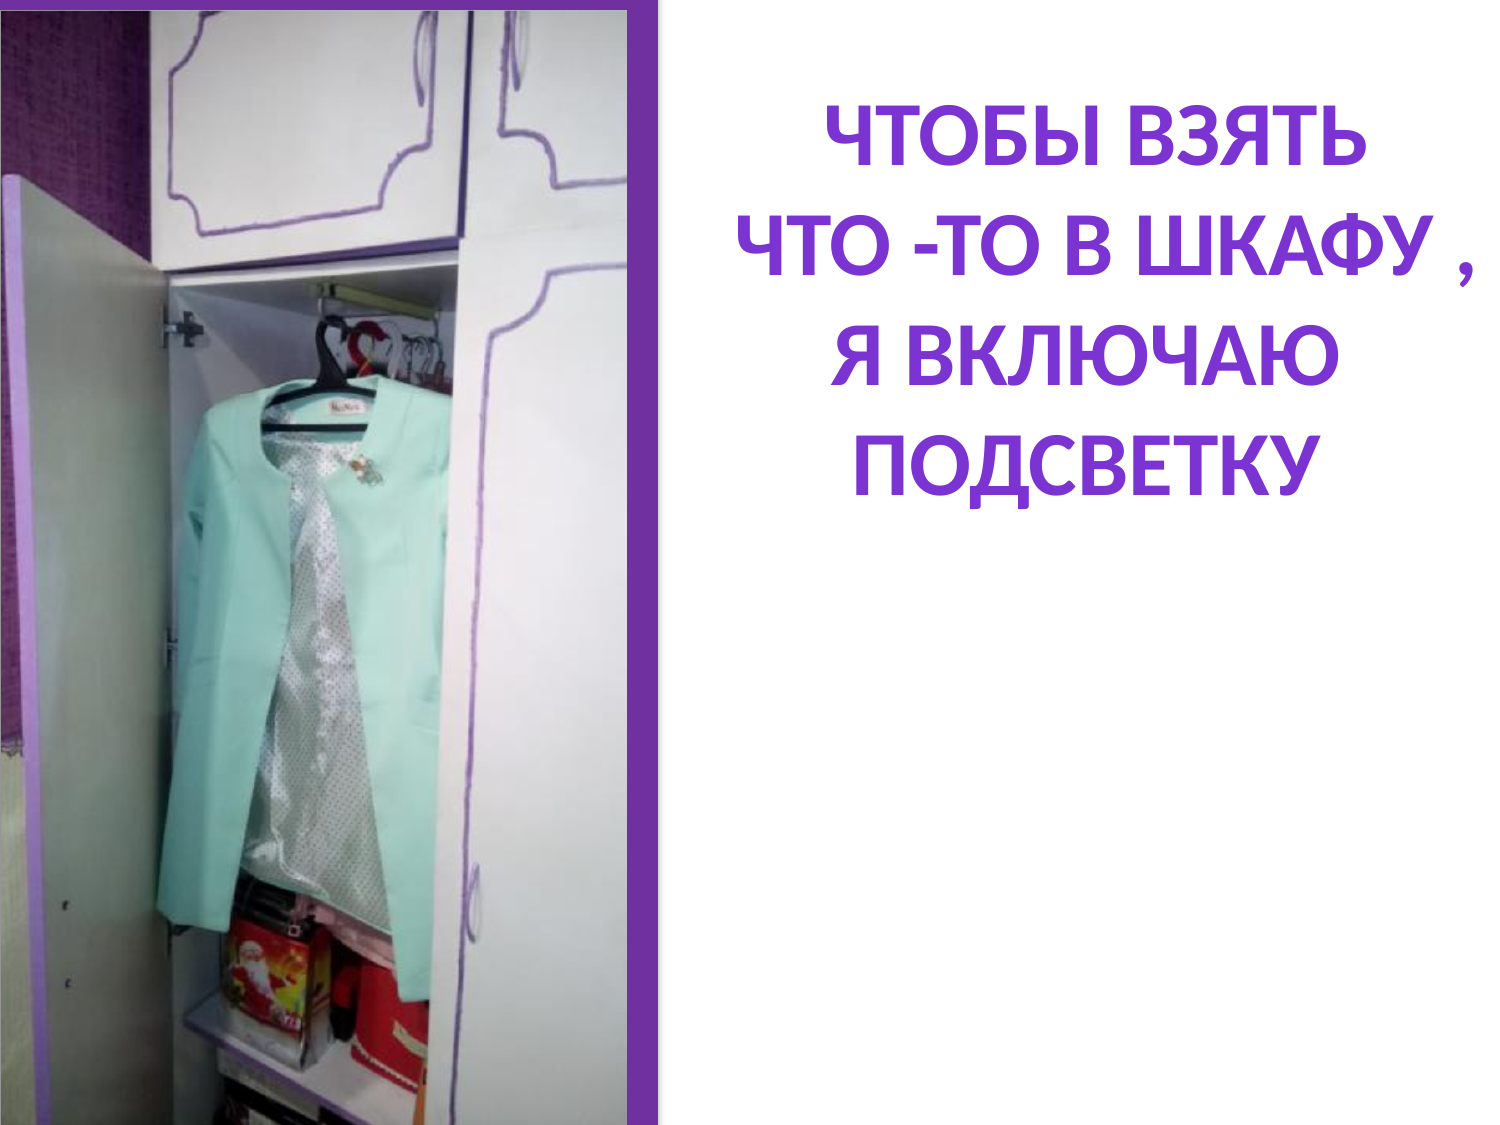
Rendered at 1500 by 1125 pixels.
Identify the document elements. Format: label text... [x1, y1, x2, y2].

text_box Чтобы взять что -то в шкафу , я включаю подсветку [698, 66, 1495, 522]
picture [0, 12, 872, 1125]
